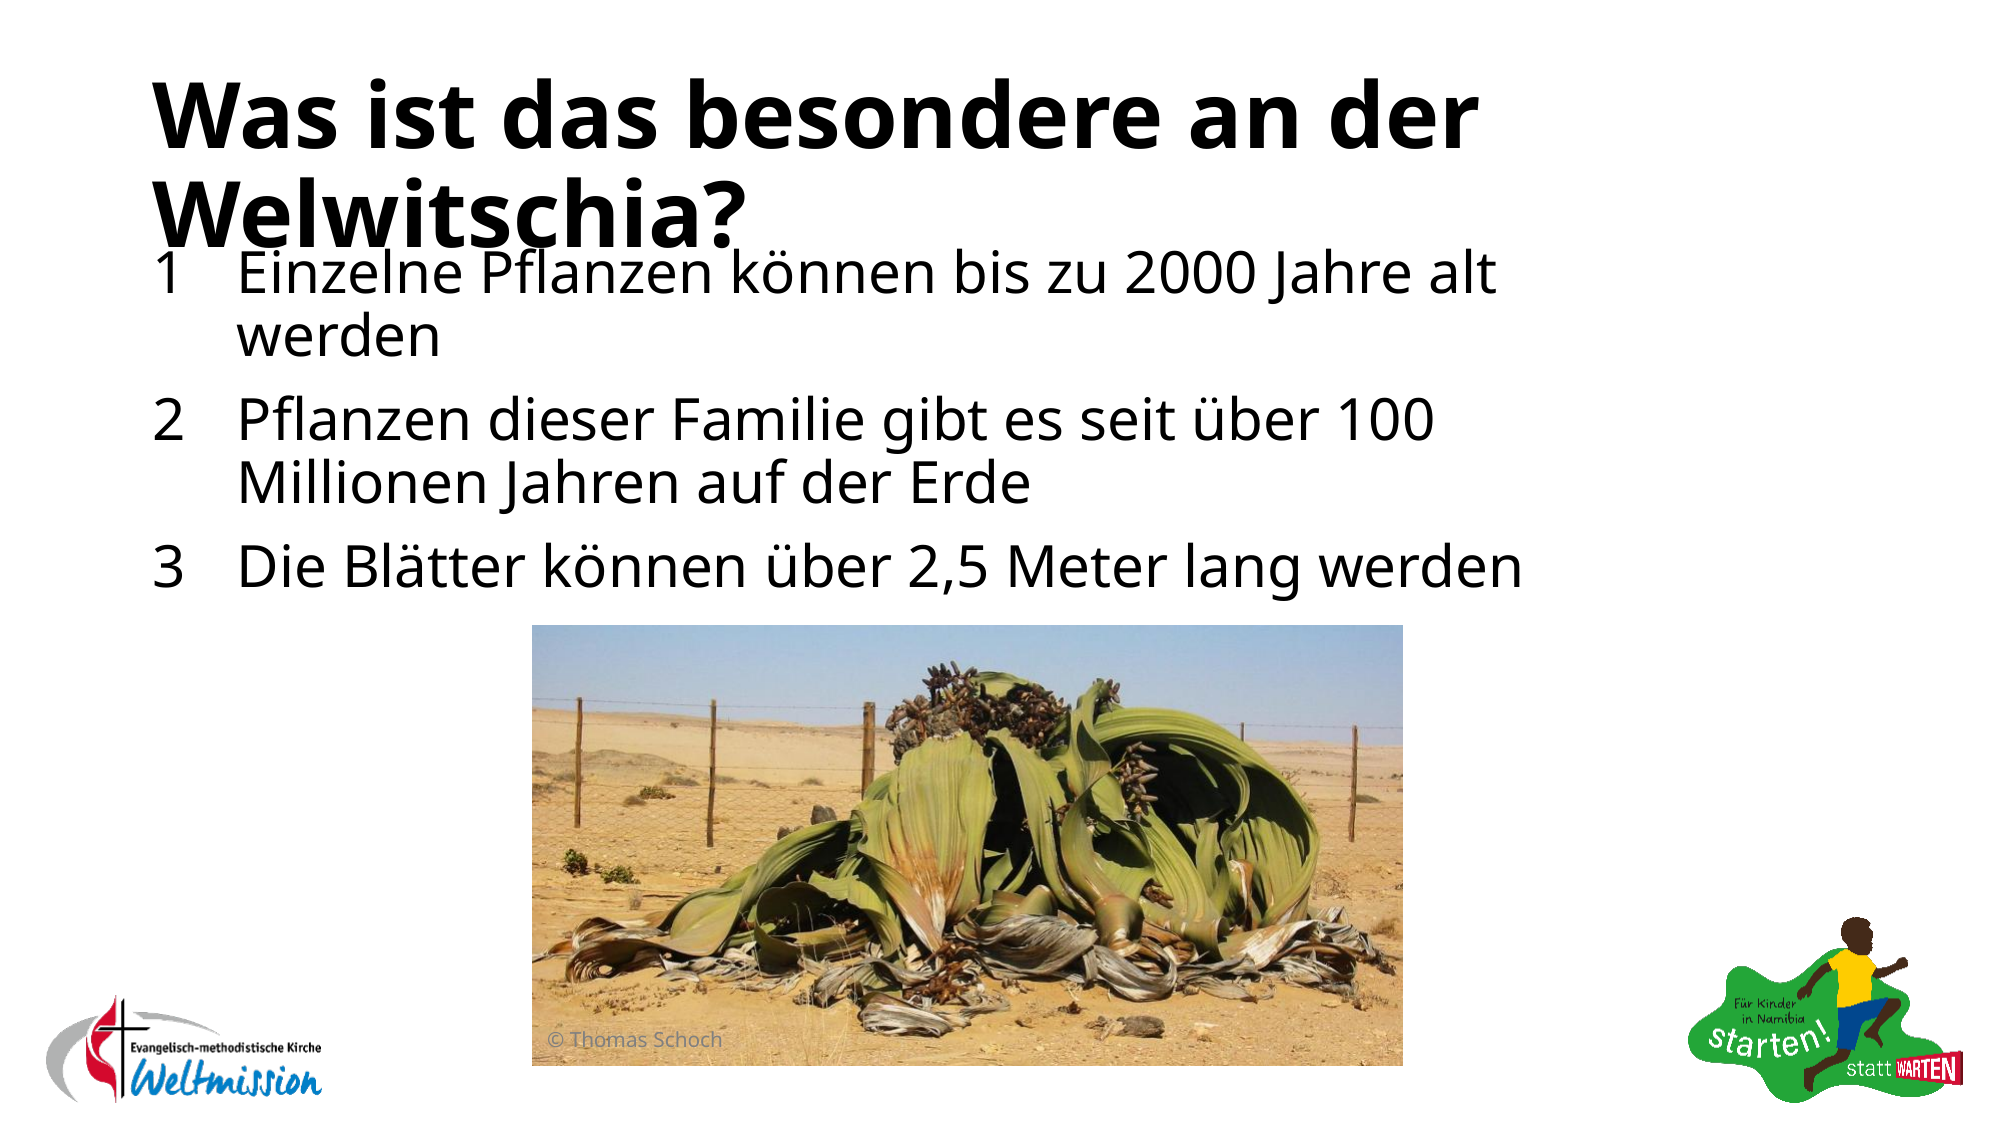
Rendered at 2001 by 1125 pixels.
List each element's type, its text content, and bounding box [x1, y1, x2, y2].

list Einzelne Pflanzen können bis zu 2000 Jahre alt werden Pflanzen dieser Familie gibt es seit über 100 Millionen Jahren auf der Erde Die Blätter können über 2,5 Meter lang werden [137, 235, 1692, 890]
picture [532, 625, 1403, 1066]
title Was ist das besondere an der Welwitschia? [137, 59, 1863, 278]
picture [46, 995, 322, 1103]
picture [1688, 917, 1963, 1103]
